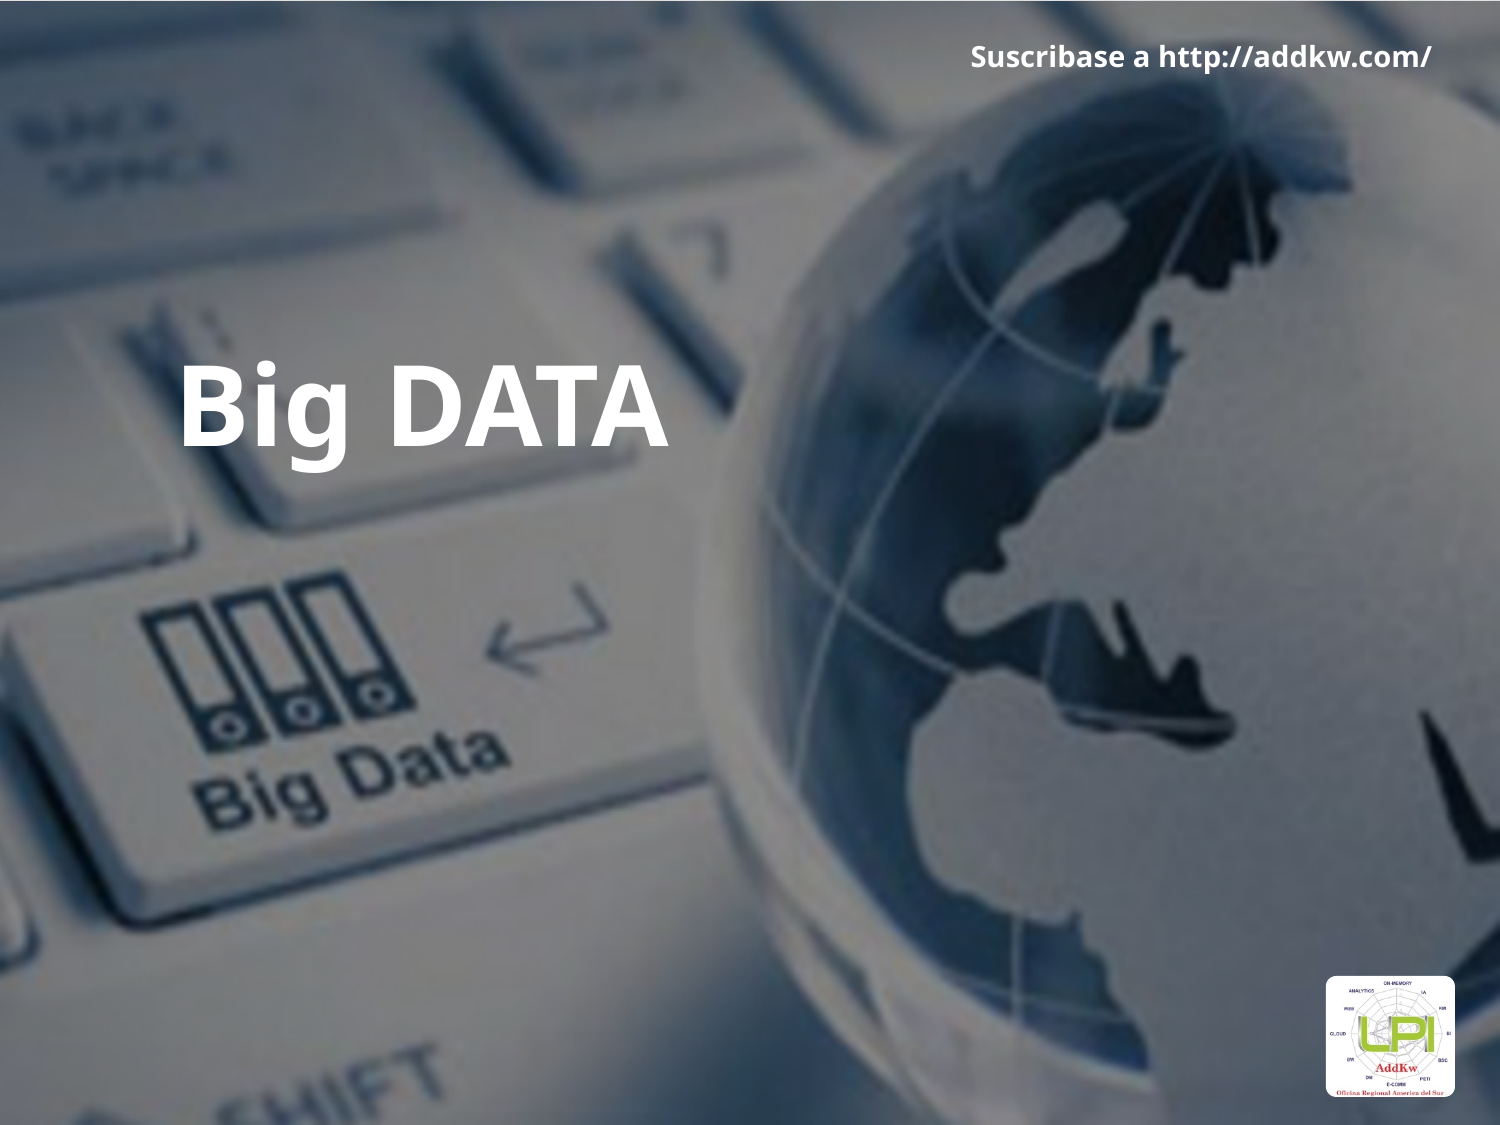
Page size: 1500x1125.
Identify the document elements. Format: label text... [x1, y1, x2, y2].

picture [0, 1, 1500, 1125]
title Big DATA [159, 326, 1247, 527]
text_box Suscribase a http://addkw.com/ [955, 30, 1448, 81]
